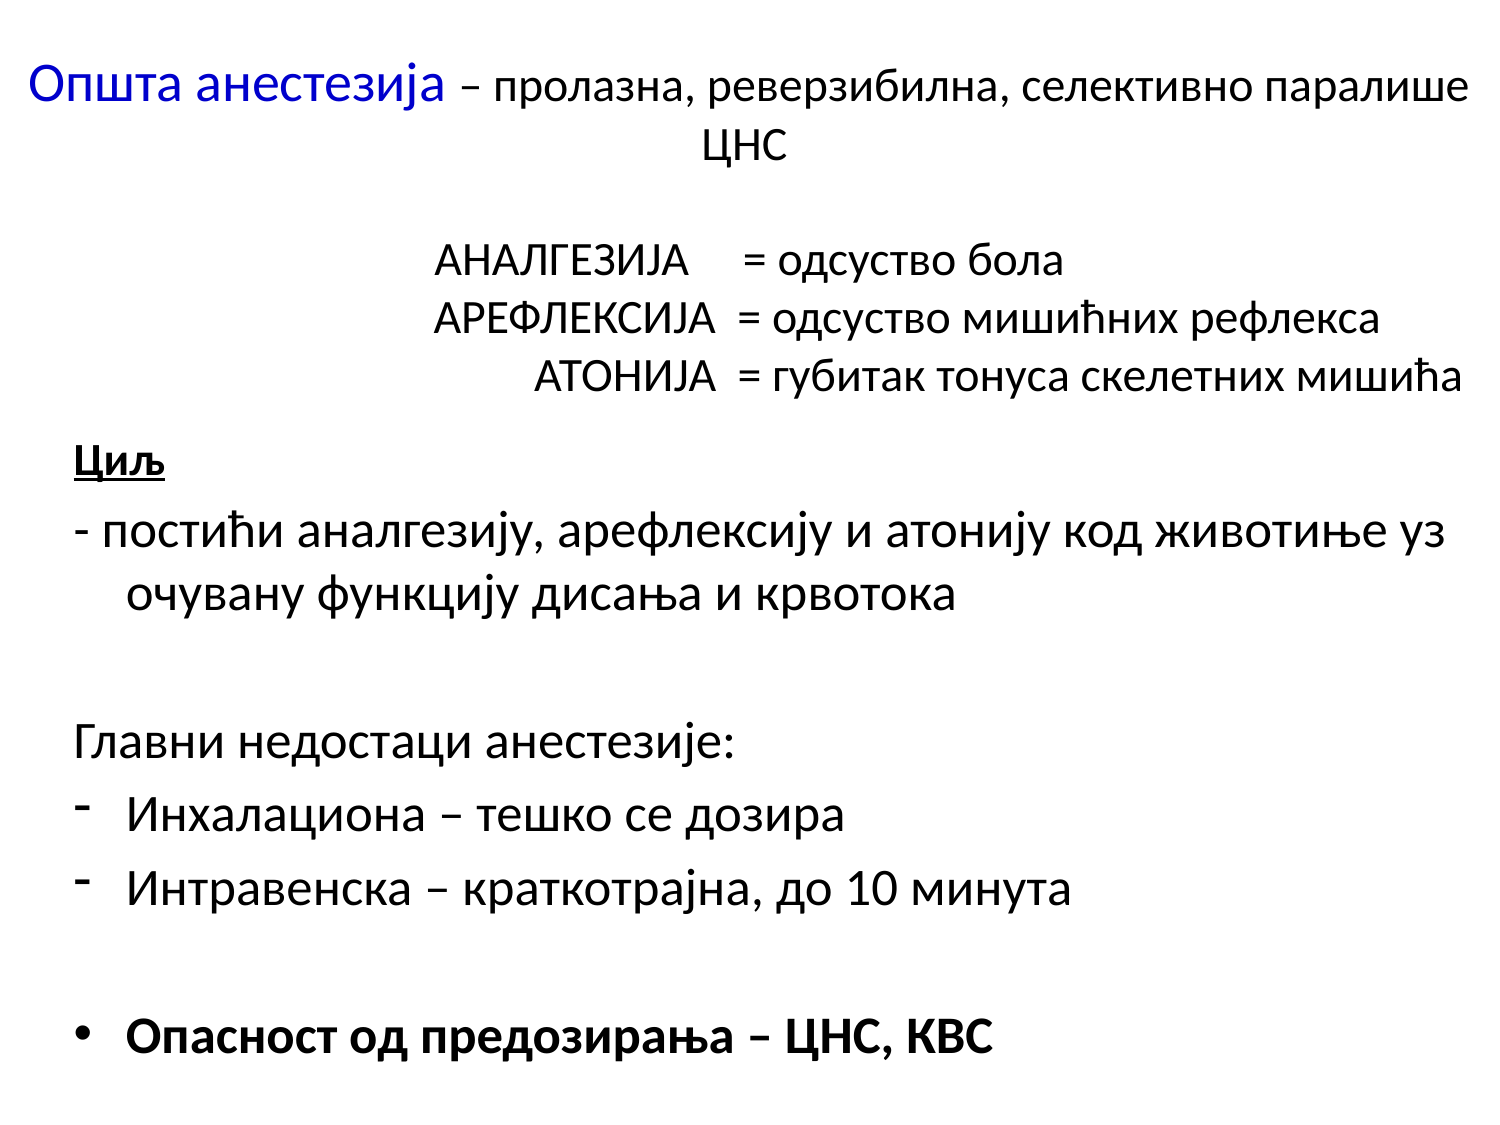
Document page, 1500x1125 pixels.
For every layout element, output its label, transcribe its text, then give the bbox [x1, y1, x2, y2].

list Циљ - постићи аналгезију, арефлексију и атонију код животиње уз очувану функцију дисања и крвотока Главни недостаци анестезије: Инхалациона – тешко се дозира Интравенска – краткотрајна, до 10 минута Опасност од предозирања – ЦНС, КВС [58, 421, 1480, 1079]
title Општа анестезија – пролазна, реверзибилна, селективно паралише ЦНС АНАЛГЕЗИЈА = одсуство бола АРЕФЛЕКСИЈА = одсуство мишићних рефлекса АТОНИЈА = губитак тонуса скелетних мишића [0, 35, 1500, 469]
